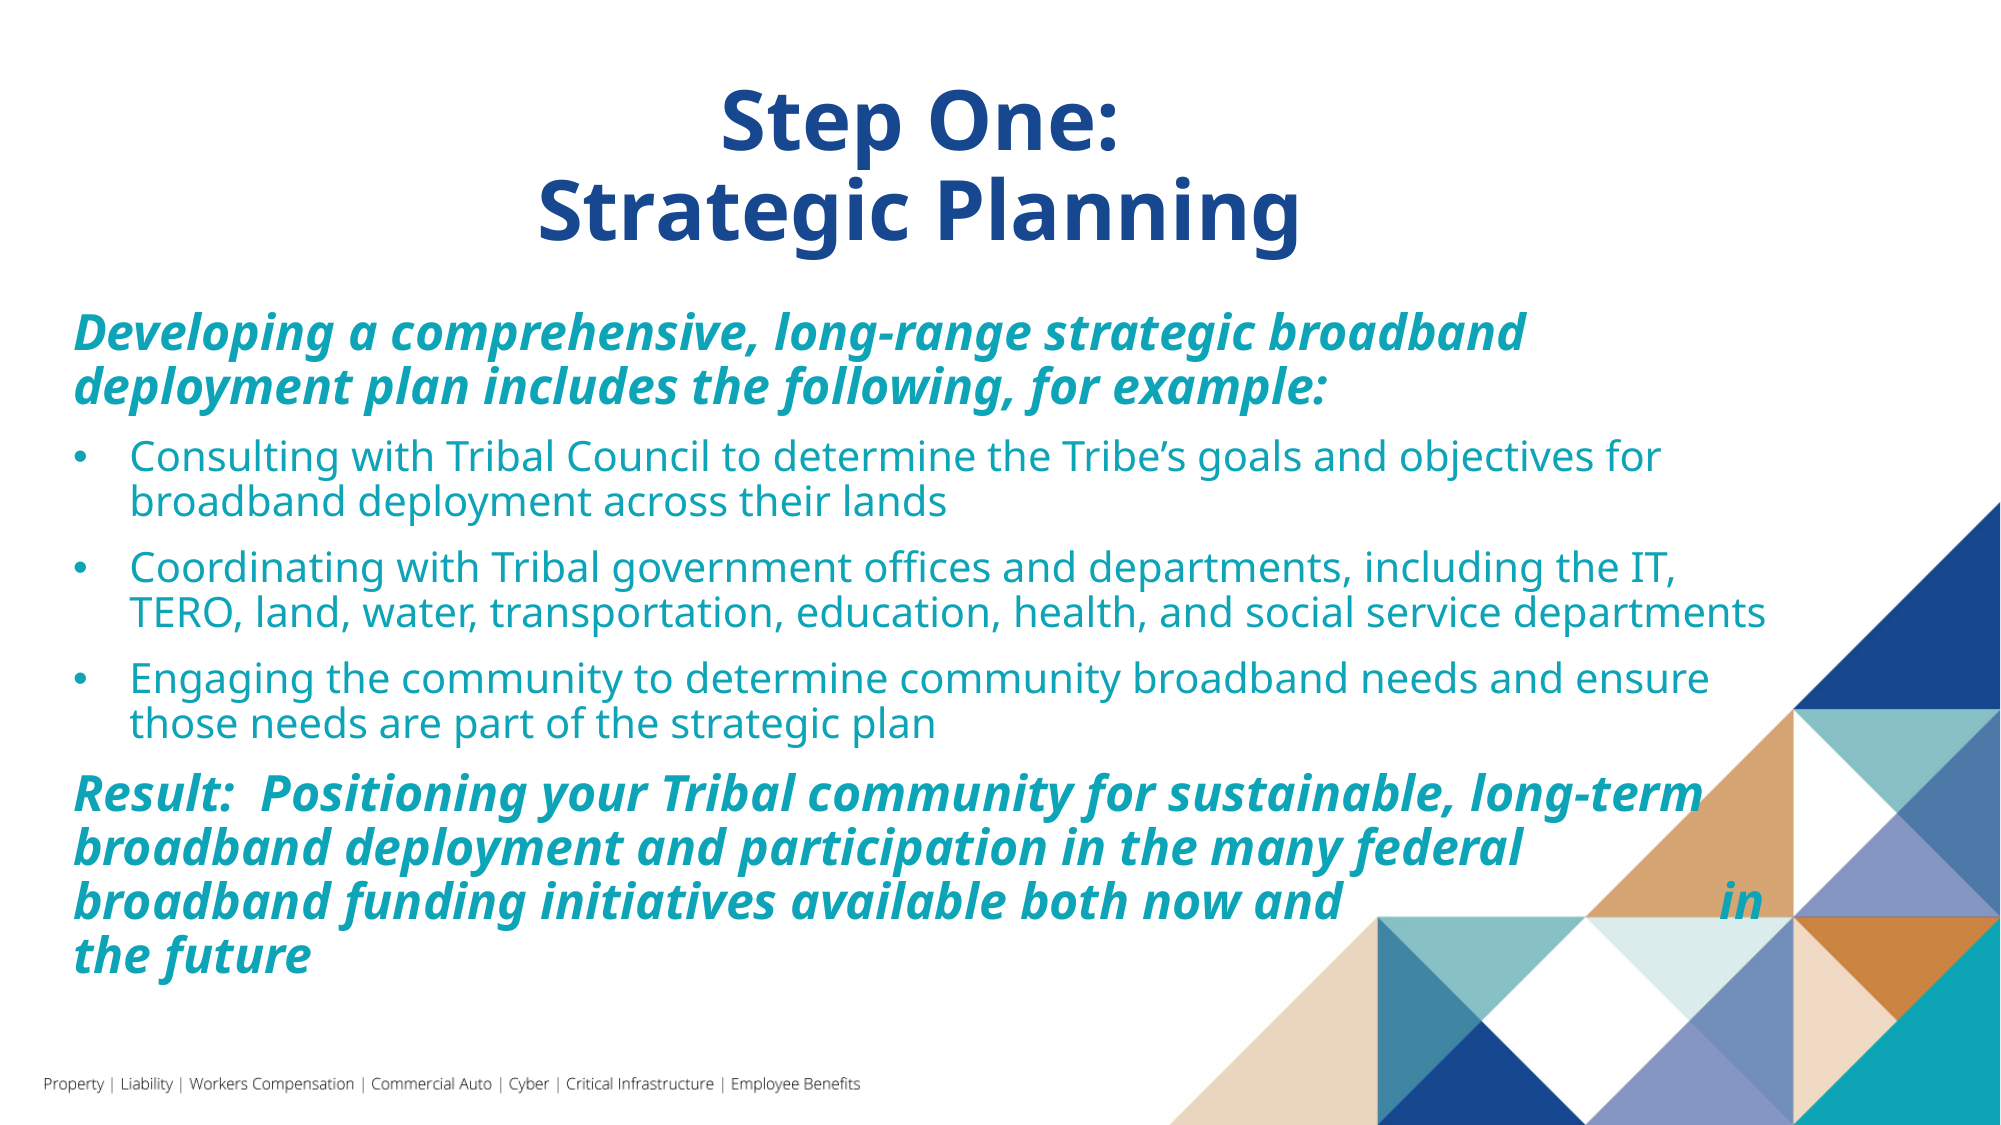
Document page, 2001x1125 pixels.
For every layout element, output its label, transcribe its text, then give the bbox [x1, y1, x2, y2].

title Step One: Strategic Planning [58, 59, 1784, 278]
picture [0, 0, 2001, 1125]
list Developing a comprehensive, long-range strategic broadband deployment plan includes the following, for example: Consulting with Tribal Council to determine the Tribe’s goals and objectives for broadband deployment across their lands Coordinating with Tribal government offices and departments, including the IT, TERO, land, water, transportation, education, health, and social service departments Engaging the community to determine community broadband needs and ensure those needs are part of the strategic plan Result: Positioning your Tribal community for sustainable, long-term broadband deployment and participation in the many federal broadband funding initiatives available both now and in the future [58, 299, 1784, 1014]
